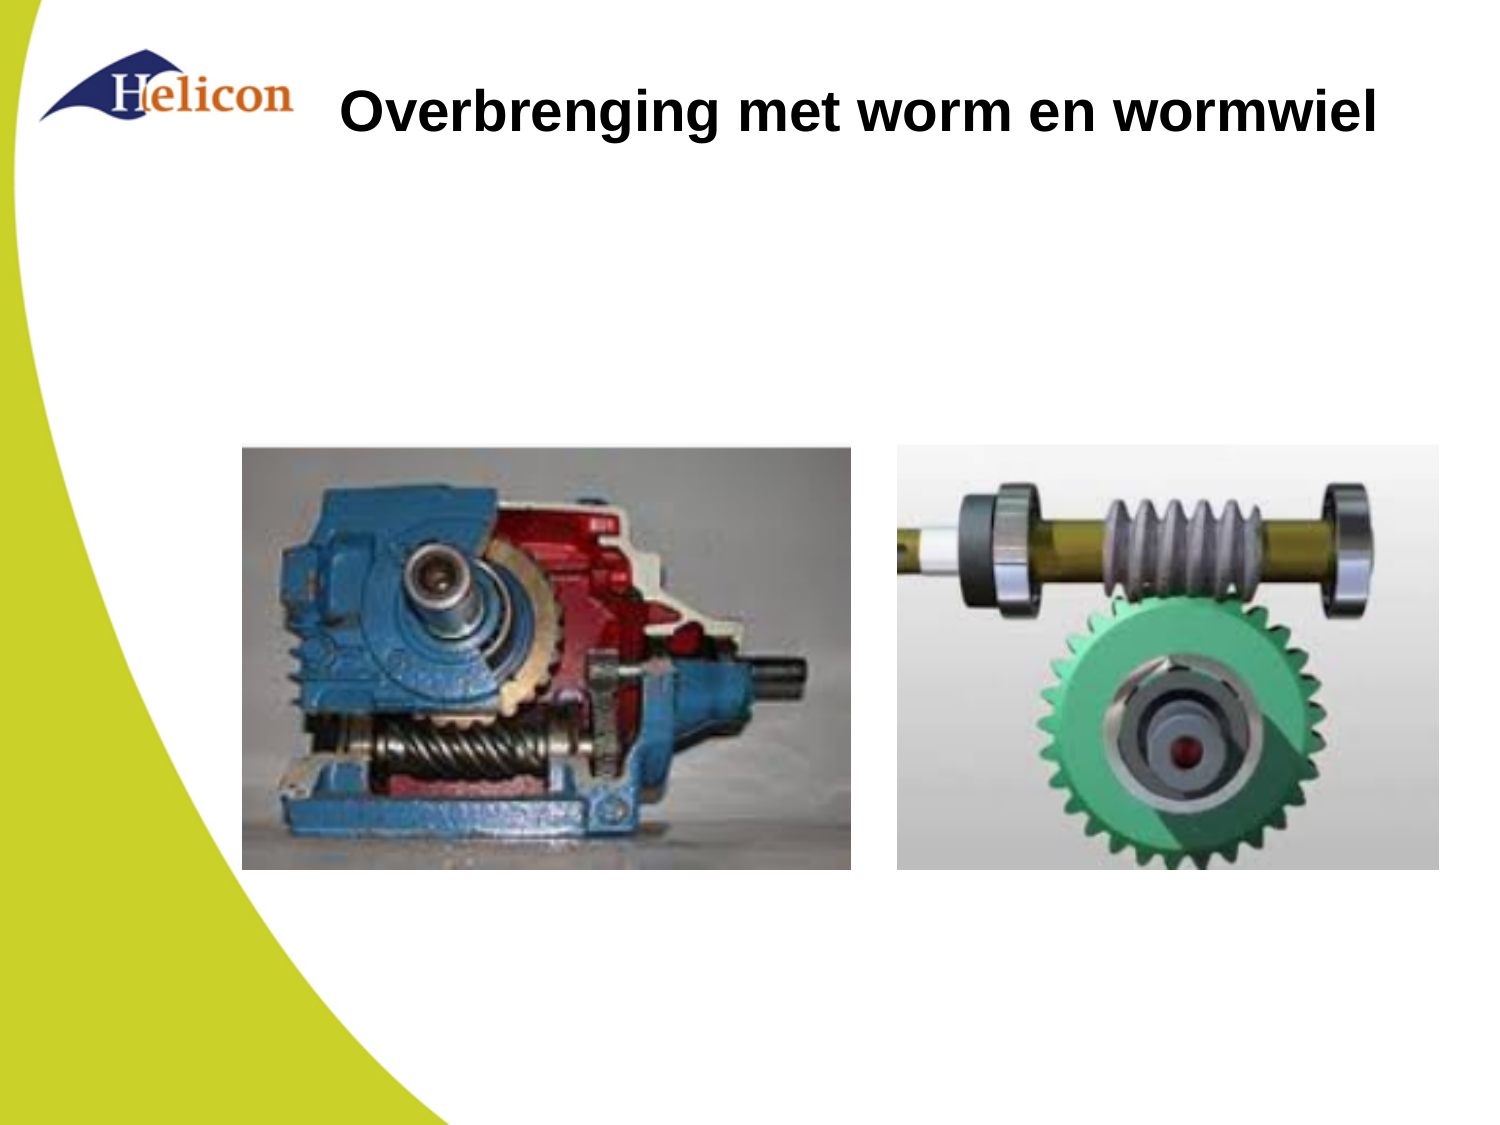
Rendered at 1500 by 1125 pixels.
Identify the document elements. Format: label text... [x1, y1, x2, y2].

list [897, 442, 1439, 870]
picture [0, 0, 1500, 1125]
title Overbrenging met worm en wormwiel [324, 54, 1415, 161]
